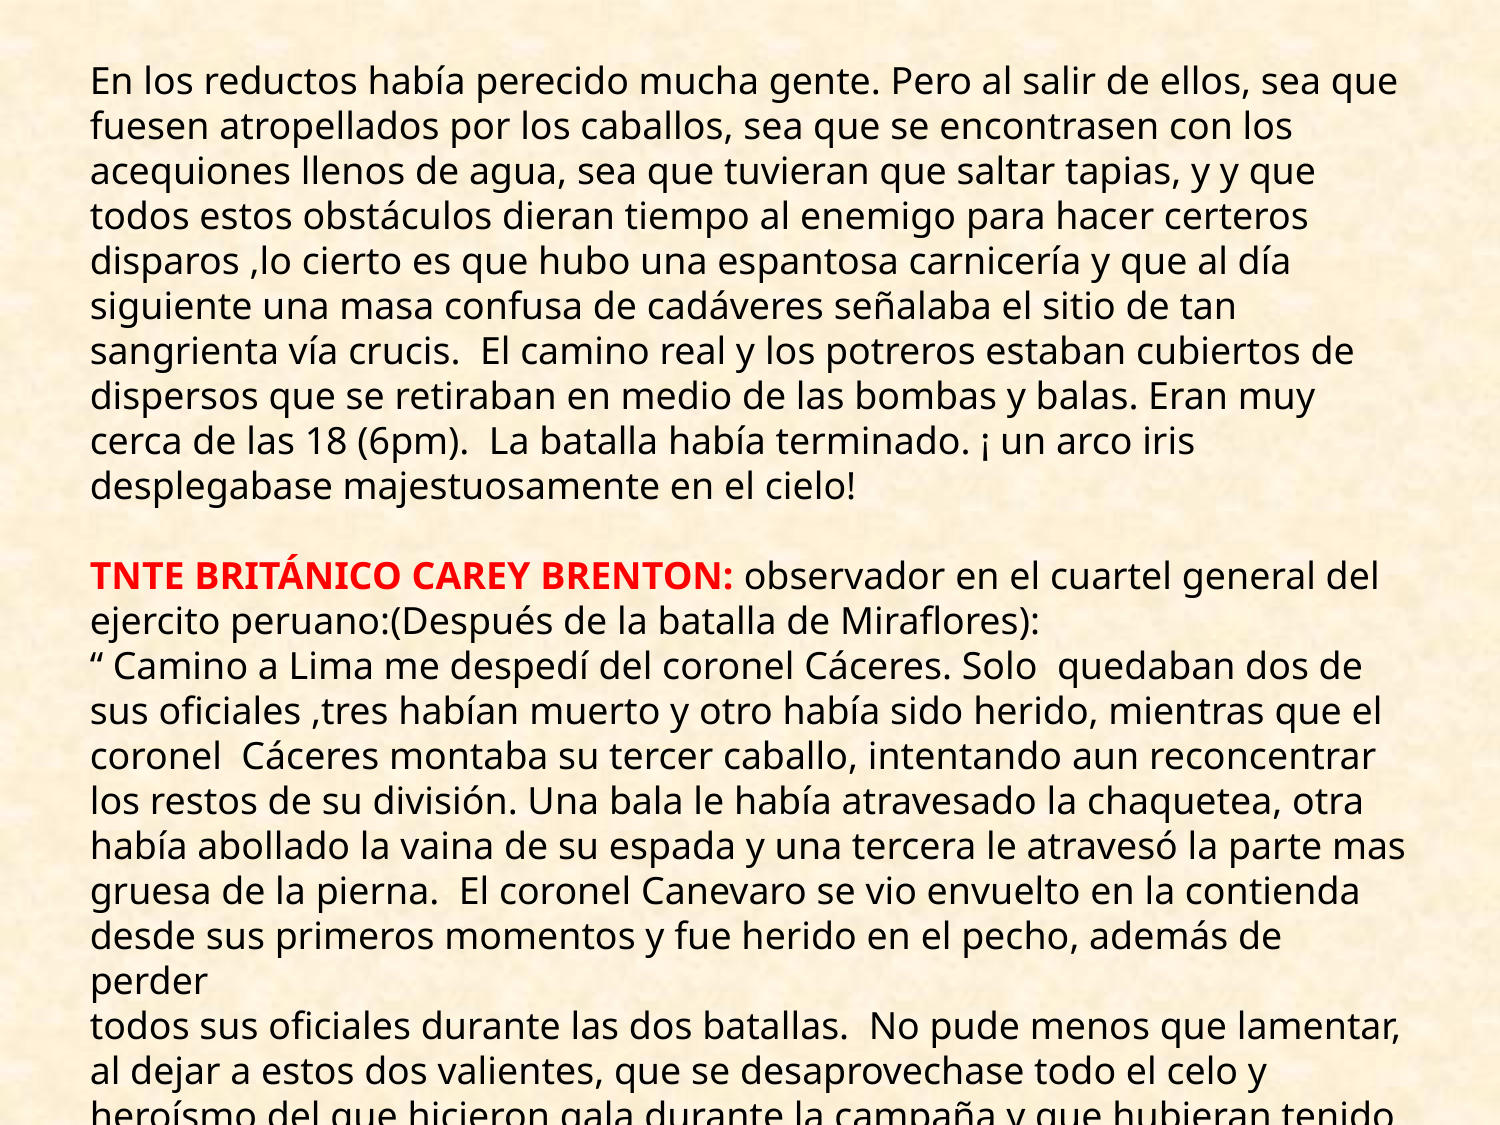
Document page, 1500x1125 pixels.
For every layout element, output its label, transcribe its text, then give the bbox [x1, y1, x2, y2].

text_box En los reductos había perecido mucha gente. Pero al salir de ellos, sea que fuesen atropellados por los caballos, sea que se encontrasen con los acequiones llenos de agua, sea que tuvieran que saltar tapias, y y que todos estos obstáculos dieran tiempo al enemigo para hacer certeros disparos ,lo cierto es que hubo una espantosa carnicería y que al día siguiente una masa confusa de cadáveres señalaba el sitio de tan sangrienta vía crucis. El camino real y los potreros estaban cubiertos de dispersos que se retiraban en medio de las bombas y balas. Eran muy cerca de las 18 (6pm). La batalla había terminado. ¡ un arco iris desplegabase majestuosamente en el cielo! TNTE BRITÁNICO CAREY BRENTON: observador en el cuartel general del ejercito peruano:(Después de la batalla de Miraflores): “ Camino a Lima me despedí del coronel Cáceres. Solo quedaban dos de sus oficiales ,tres habían muerto y otro había sido herido, mientras que el coronel Cáceres montaba su tercer caballo, intentando aun reconcentrar los restos de su división. Una bala le había atravesado la chaquetea, otra había abollado la vaina de su espada y una tercera le atravesó la parte mas gruesa de la pierna. El coronel Canevaro se vio envuelto en la contienda desde sus primeros momentos y fue herido en el pecho, además de perder todos sus oficiales durante las dos batallas. No pude menos que lamentar, al dejar a estos dos valientes, que se desaprovechase todo el celo y heroísmo del que hicieron gala durante la campaña y que hubieran tenido tan poco apoyo.” [74, 49, 1425, 1125]
picture [0, 0, 1500, 1125]
